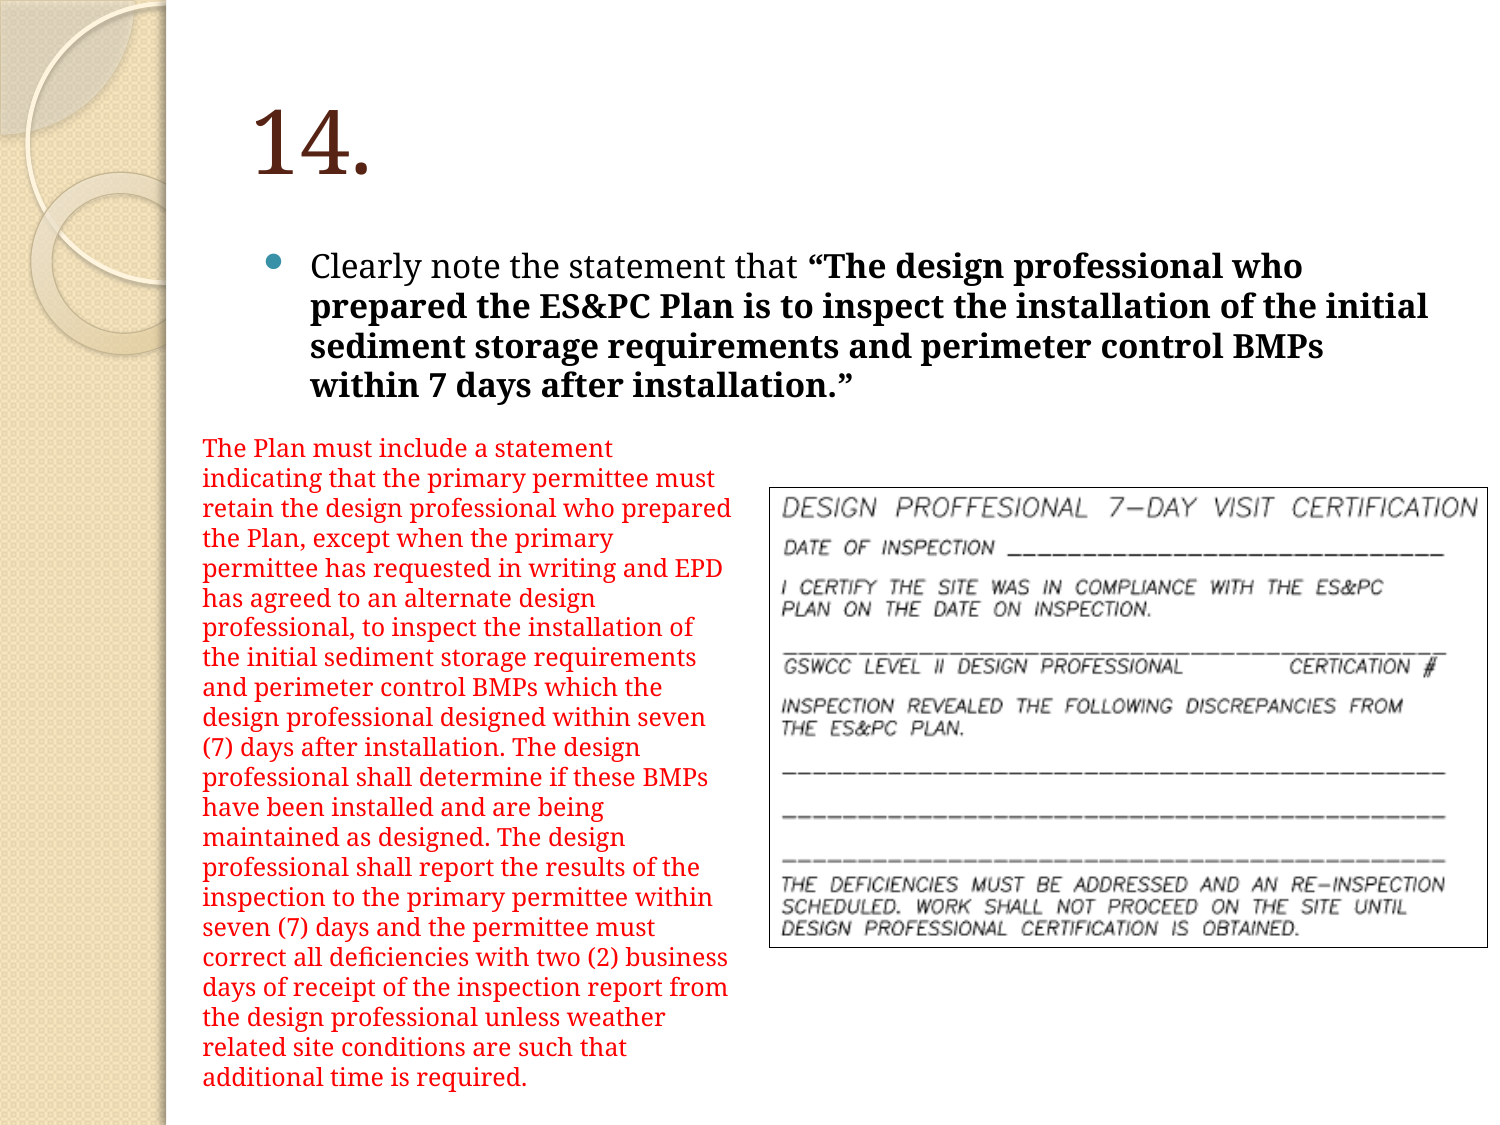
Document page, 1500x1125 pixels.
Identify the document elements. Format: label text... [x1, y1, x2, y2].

title 14. [235, 45, 1466, 233]
text_box The Plan must include a statement indicating that the primary permittee must retain the design professional who prepared the Plan, except when the primary permittee has requested in writing and EPD has agreed to an alternate design professional, to inspect the installation of the initial sediment storage requirements and perimeter control BMPs which the design professional designed within seven (7) days after installation. The design professional shall determine if these BMPs have been installed and are being maintained as designed. The design professional shall report the results of the inspection to the primary permittee within seven (7) days and the permittee must correct all deficiencies with two (2) business days of receipt of the inspection report from the design professional unless weather related site conditions are such that additional time is required. [187, 424, 750, 1099]
list Clearly note the statement that “The design professional who prepared the ES&PC Plan is to inspect the installation of the initial sediment storage requirements and perimeter control BMPs within 7 days after installation.” [235, 237, 1450, 425]
picture [769, 487, 1488, 949]
